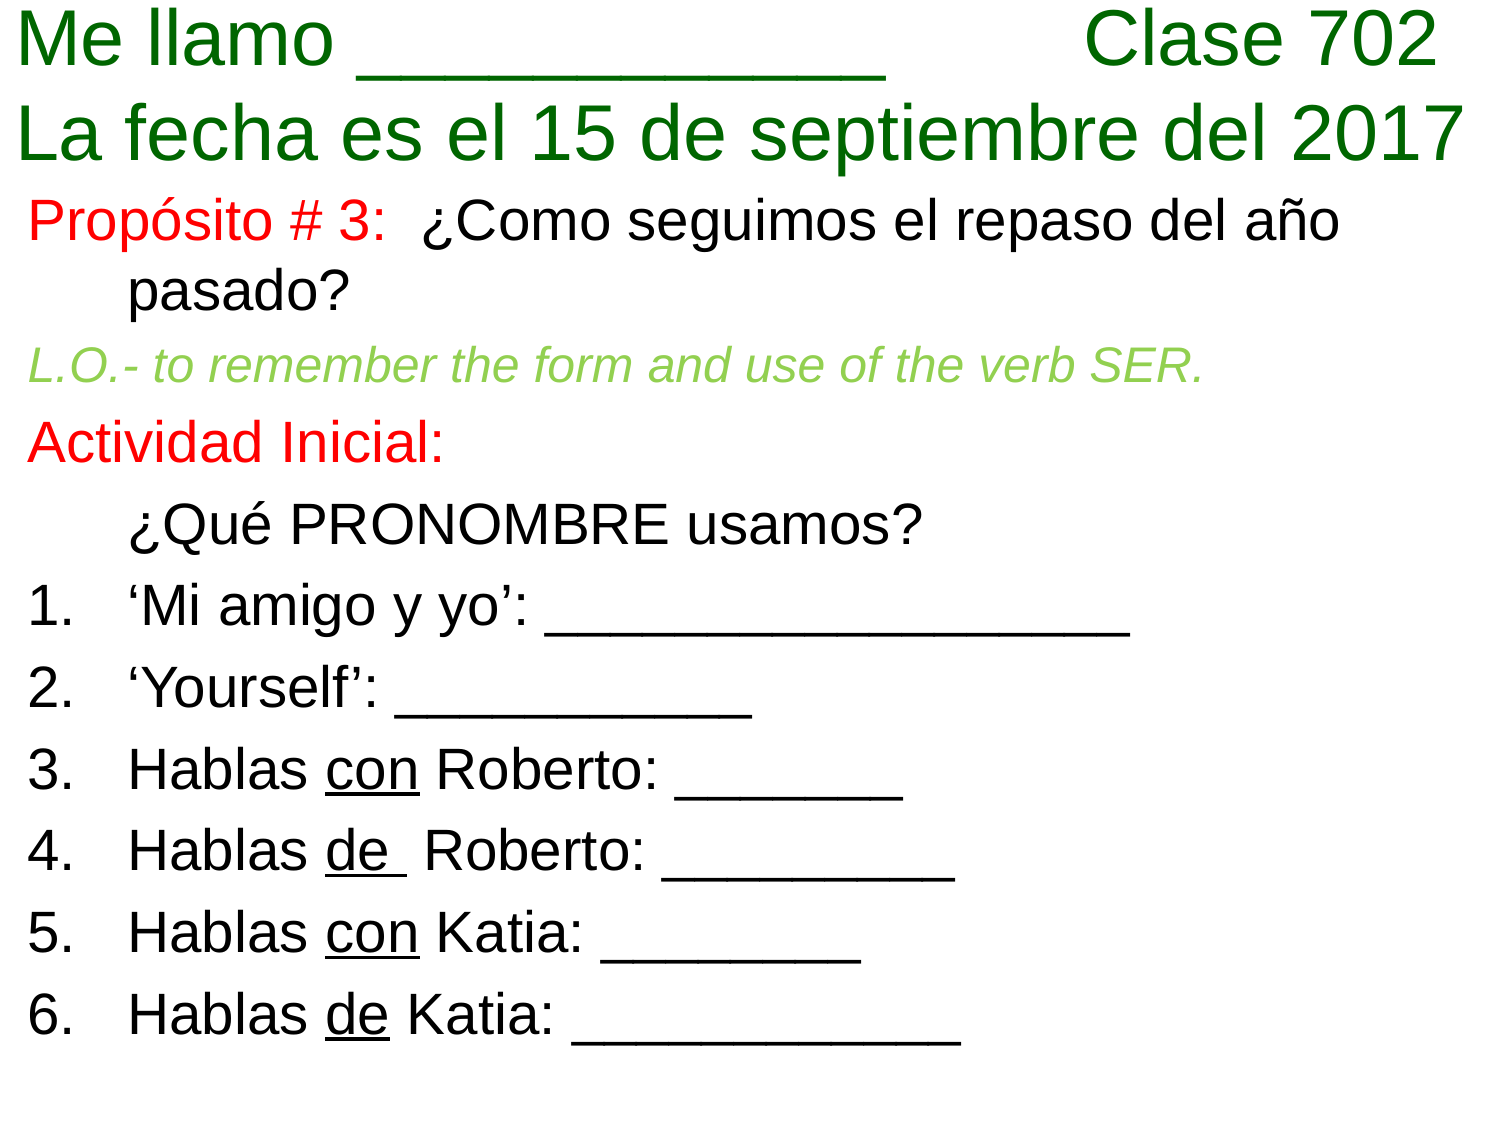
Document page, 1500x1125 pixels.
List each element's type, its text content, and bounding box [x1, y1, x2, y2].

list Propósito # 3: ¿Como seguimos el repaso del año pasado? L.O.- to remember the form and use of the verb SER. Actividad Inicial: ¿Qué PRONOMBRE usamos? ‘Mi amigo y yo’: __________________ ‘Yourself’: ___________ Hablas con Roberto: _______ Hablas de Roberto: _________ Hablas con Katia: ________ Hablas de Katia: ____________ [12, 174, 1438, 1025]
title Me llamo ____________ Clase 702 La fecha es el 15 de septiembre del 2017 [0, 0, 1500, 175]
